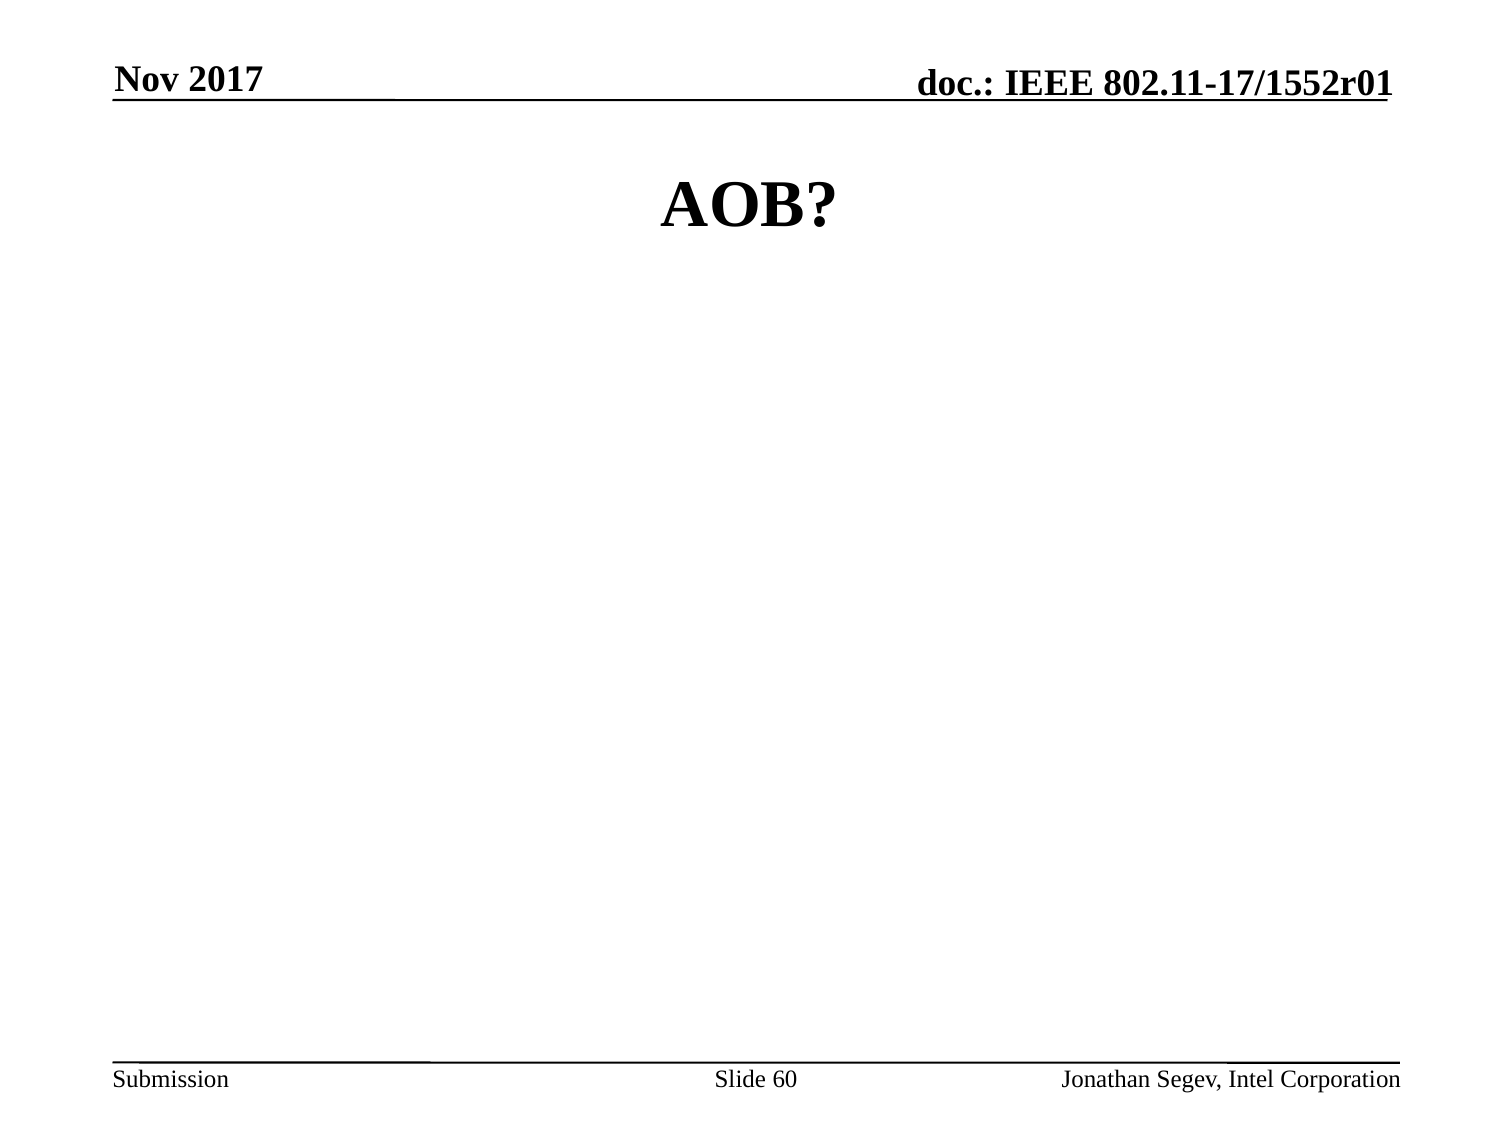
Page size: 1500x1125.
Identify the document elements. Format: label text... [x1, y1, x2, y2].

slide_number Slide 60 [712, 1061, 800, 1123]
footer Jonathan Segev, Intel Corporation [878, 1061, 1402, 1093]
title AOB? [112, 112, 1388, 288]
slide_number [114, 54, 423, 100]
